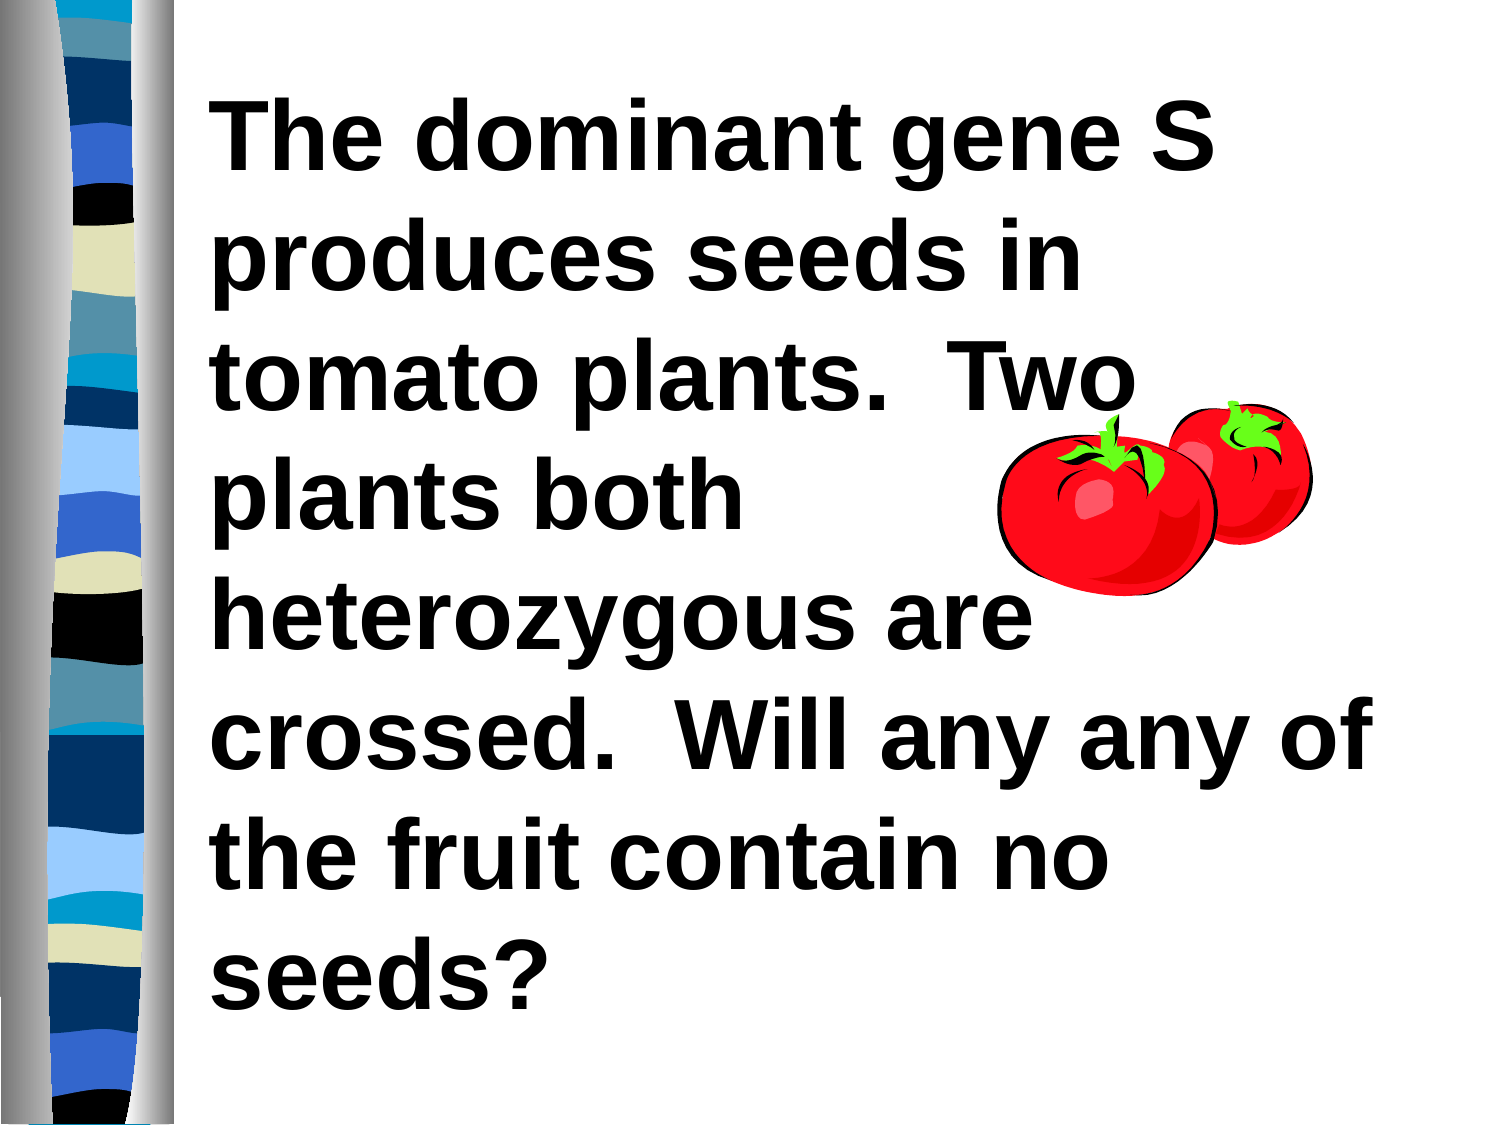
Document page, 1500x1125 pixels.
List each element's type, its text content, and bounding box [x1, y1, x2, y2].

list The dominant gene S produces seeds in tomato plants. Two plants both heterozygous are crossed. Will any any of the fruit contain no seeds? [137, 62, 1401, 863]
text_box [974, 387, 1341, 611]
